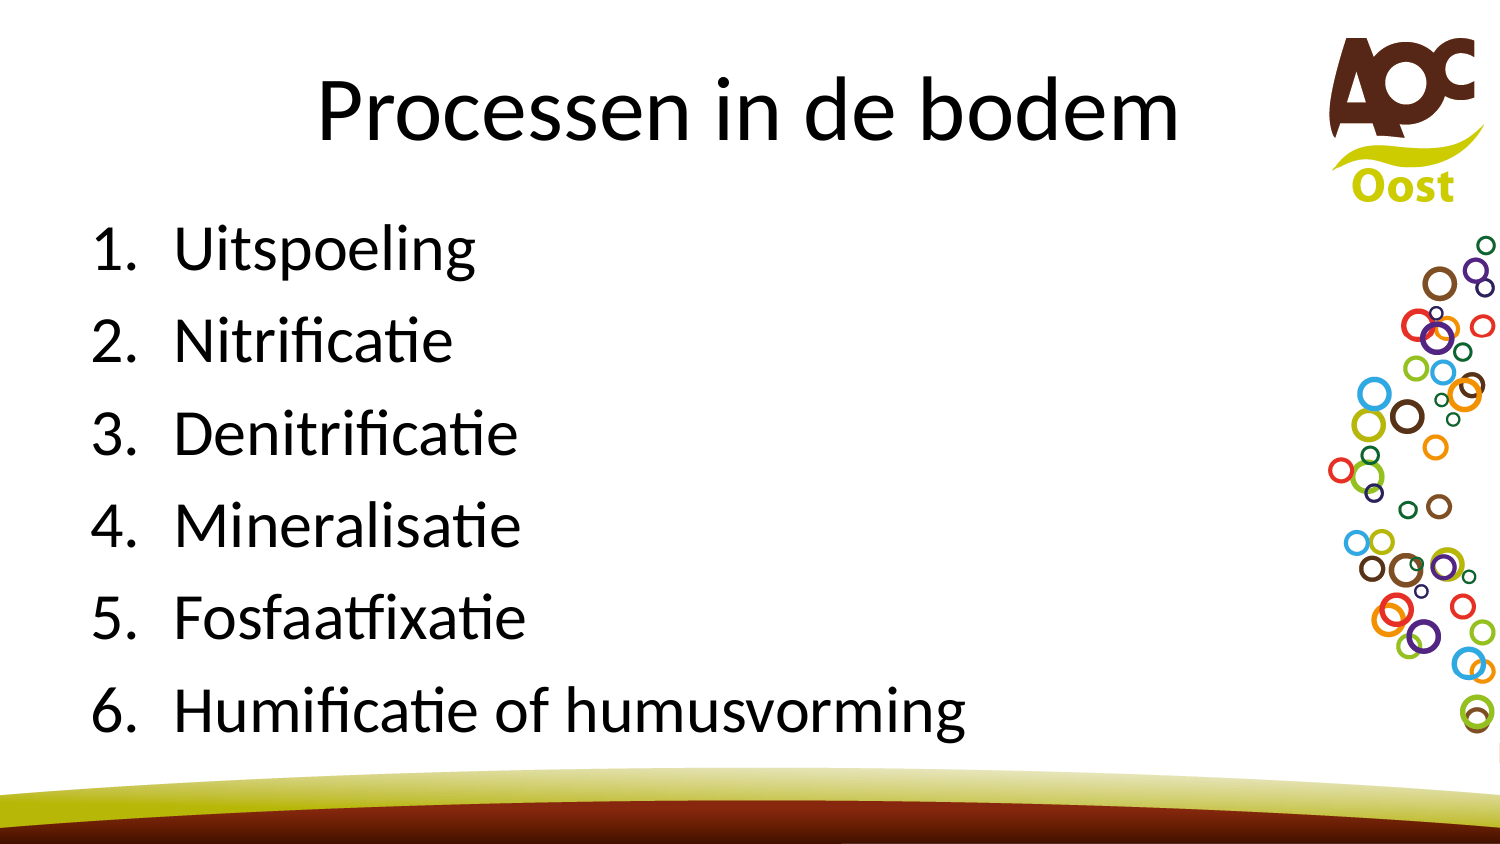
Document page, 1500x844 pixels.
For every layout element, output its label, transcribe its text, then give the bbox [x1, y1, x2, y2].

list Uitspoeling Nitrificatie Denitrificatie Mineralisatie Fosfaatfixatie Humificatie of humusvorming [75, 196, 1425, 754]
picture [0, 0, 1500, 844]
title Processen in de bodem [75, 33, 1425, 175]
